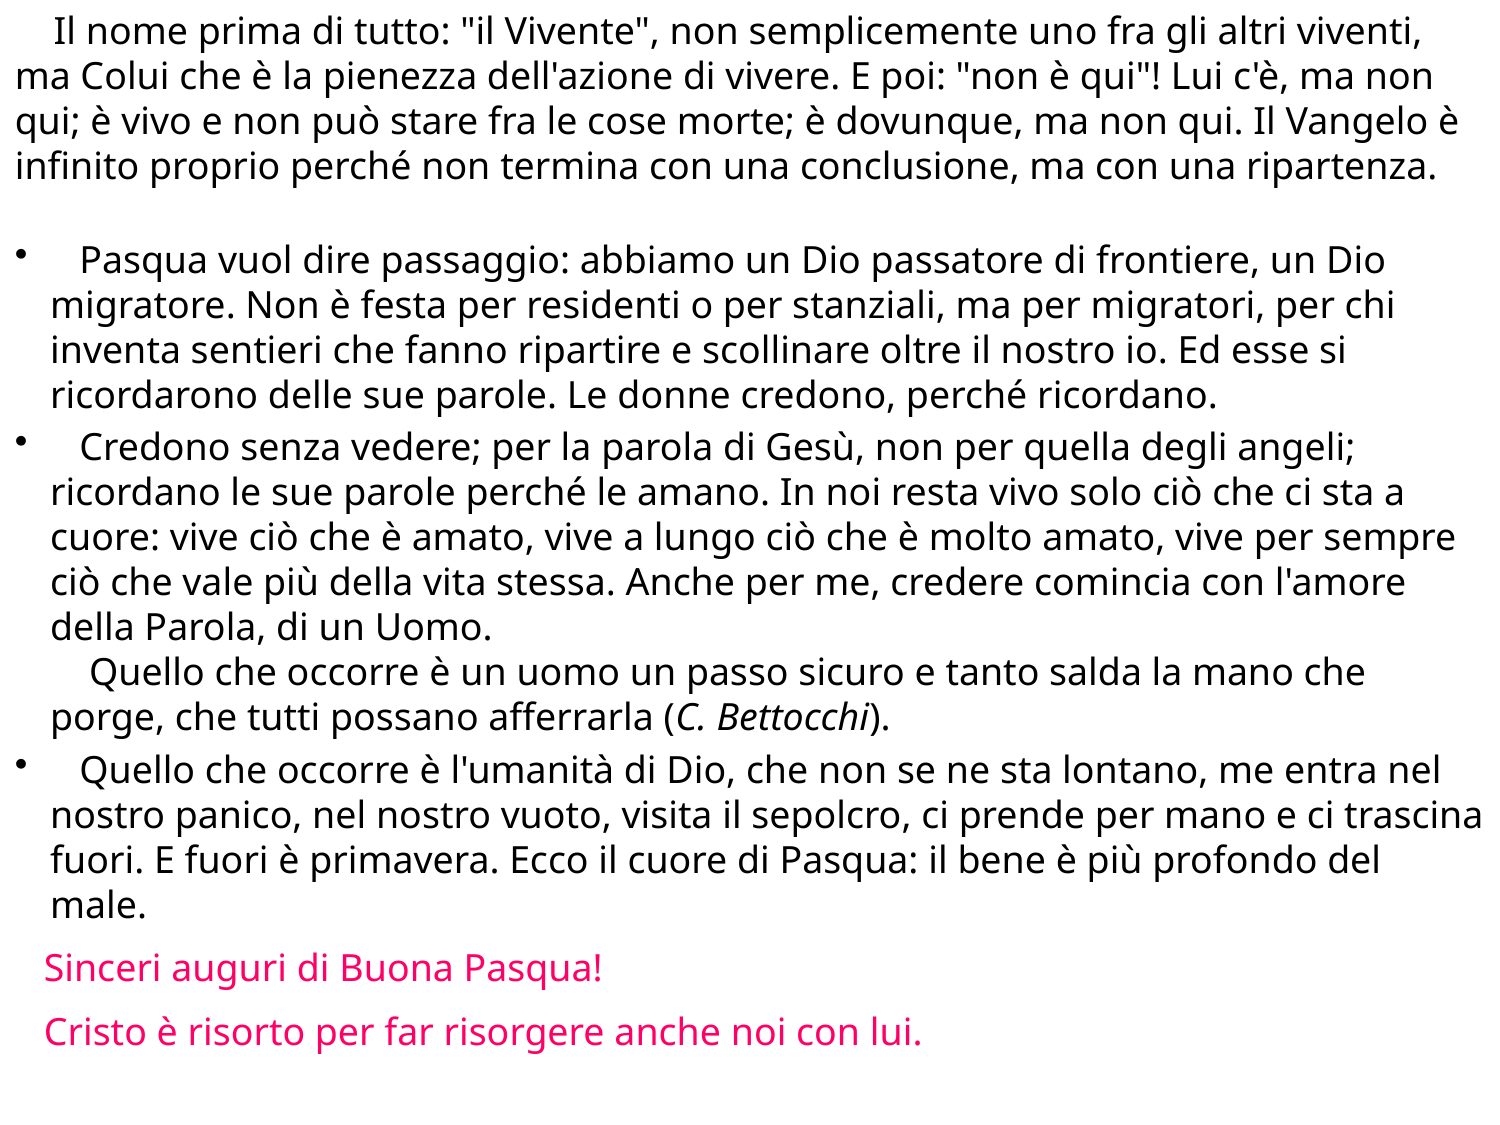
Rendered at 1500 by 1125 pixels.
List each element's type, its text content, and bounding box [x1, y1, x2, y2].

text_box Il nome prima di tutto: "il Vivente", non semplicemente uno fra gli altri viventi, ma Colui che è la pienezza dell'azione di vivere. E poi: "non è qui"! Lui c'è, ma non qui; è vivo e non può stare fra le cose morte; è dovunque, ma non qui. Il Vangelo è infinito proprio perché non termina con una conclusione, ma con una ripartenza. Pasqua vuol dire passaggio: abbiamo un Dio passatore di frontiere, un Dio migratore. Non è festa per residenti o per stanziali, ma per migratori, per chi inventa sentieri che fanno ripartire e scollinare oltre il nostro io. Ed esse si ricordarono delle sue parole. Le donne credono, perché ricordano. Credono senza vedere; per la parola di Gesù, non per quella degli angeli; ricordano le sue parole perché le amano. In noi resta vivo solo ciò che ci sta a cuore: vive ciò che è amato, vive a lungo ciò che è molto amato, vive per sempre ciò che vale più della vita stessa. Anche per me, credere comincia con l'amore della Parola, di un Uomo. Quello che occorre è un uomo un passo sicuro e tanto salda la mano che porge, che tutti possano afferrarla (C. Bettocchi). Quello che occorre è l'umanità di Dio, che non se ne sta lontano, me entra nel nostro panico, nel nostro vuoto, visita il sepolcro, ci prende per mano e ci trascina fuori. E fuori è primavera. Ecco il cuore di Pasqua: il bene è più profondo del male. Sinceri auguri di Buona Pasqua! Cristo è risorto per far risorgere anche noi con lui. [0, 0, 1500, 1125]
